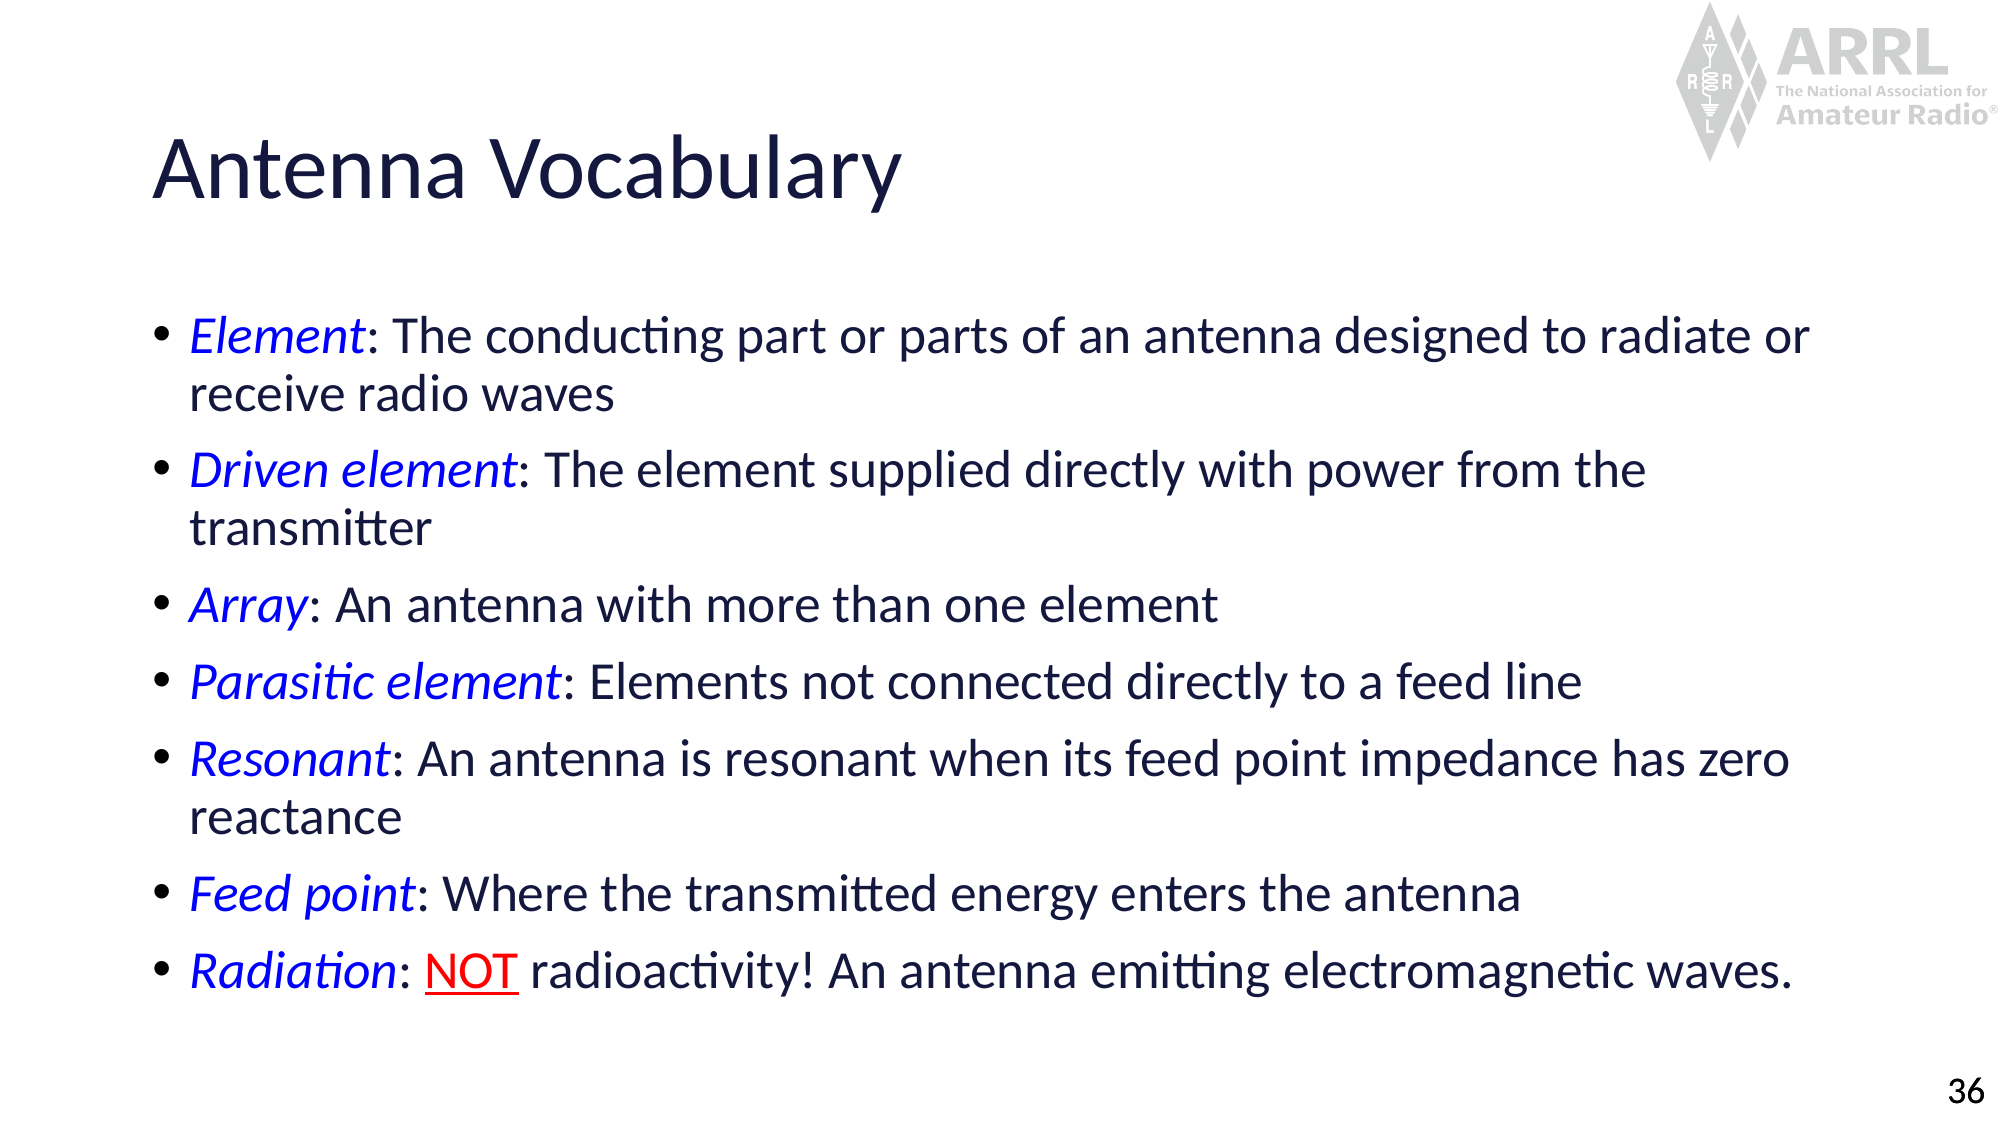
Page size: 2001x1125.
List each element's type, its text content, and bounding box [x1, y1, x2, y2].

title Antenna Vocabulary [137, 59, 1863, 278]
picture [1674, 0, 2000, 164]
list Element: The conducting part or parts of an antenna designed to radiate or receive radio waves Driven element: The element supplied directly with power from the transmitter Array: An antenna with more than one element Parasitic element: Elements not connected directly to a feed line Resonant: An antenna is resonant when its feed point impedance has zero reactance Feed point: Where the transmitted energy enters the antenna Radiation: NOT radioactivity! An antenna emitting electromagnetic waves. [137, 299, 1863, 1014]
